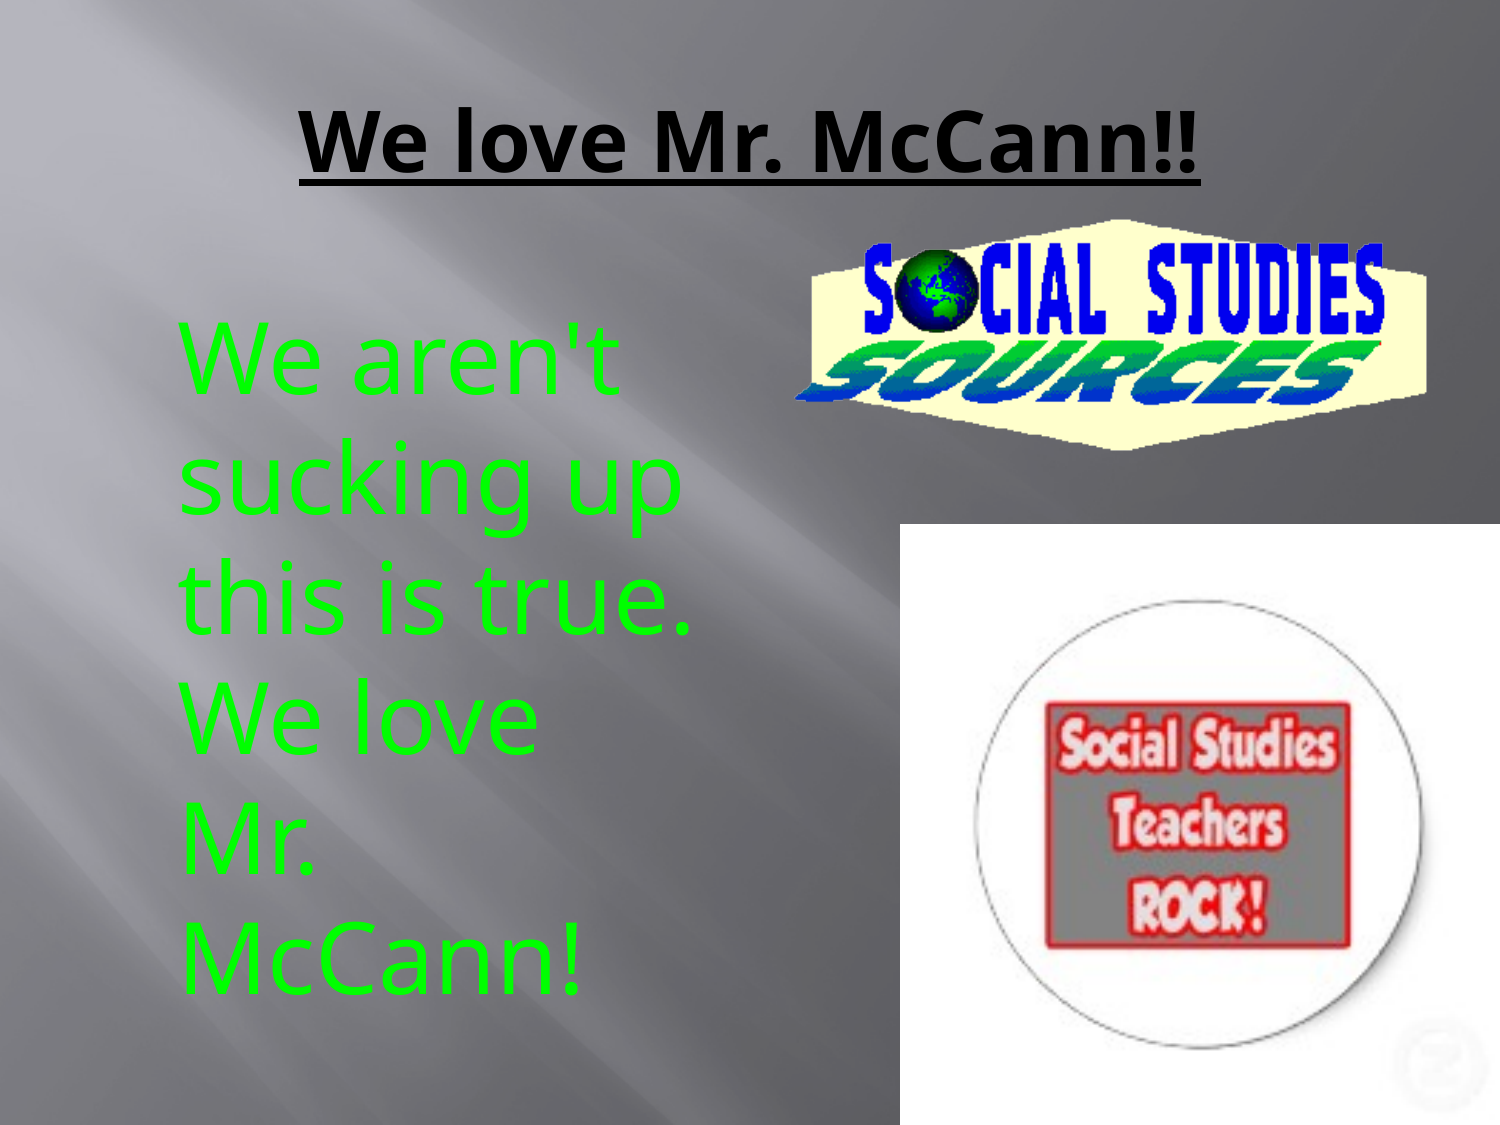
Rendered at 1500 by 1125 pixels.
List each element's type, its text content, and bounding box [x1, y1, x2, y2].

text_box We aren't sucking up this is true. We love Mr. McCann! [162, 287, 713, 1022]
picture [899, 524, 1500, 1125]
picture [787, 212, 1434, 457]
title We love Mr. McCann!! [75, 45, 1425, 233]
